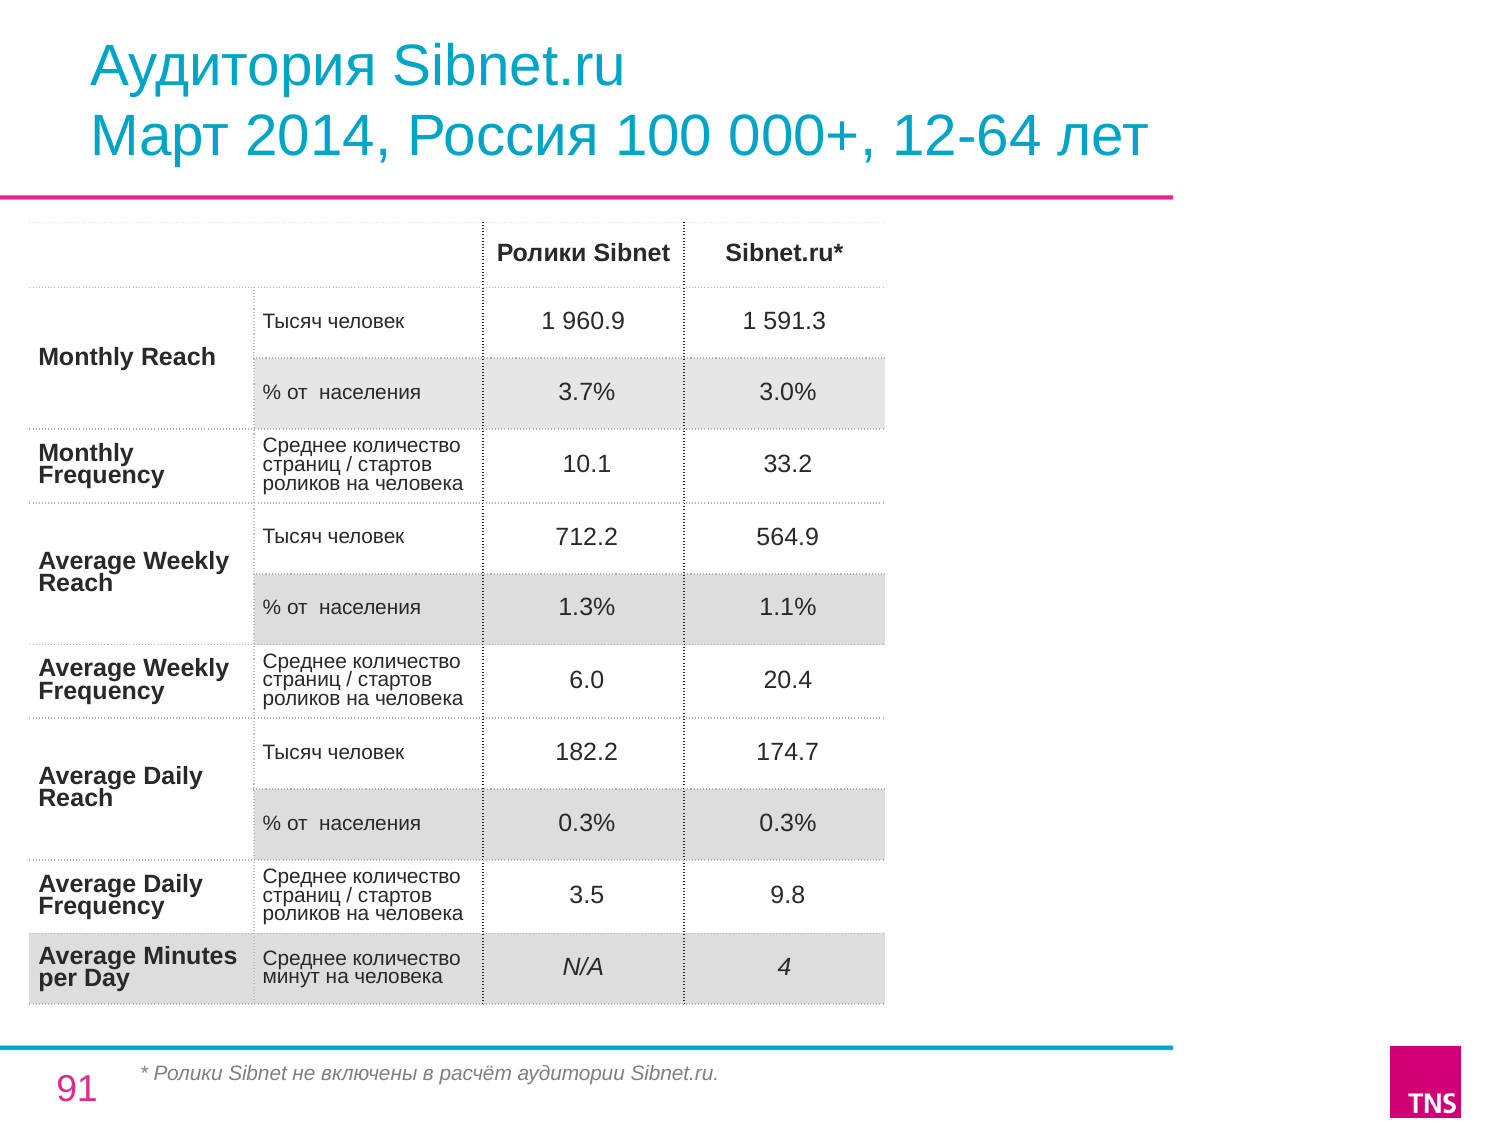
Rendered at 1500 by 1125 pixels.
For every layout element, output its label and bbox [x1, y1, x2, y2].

slide_number [40, 1055, 392, 1125]
table_cell [29, 287, 885, 1004]
title [74, 8, 1476, 187]
table_header [29, 223, 885, 287]
picture [0, 0, 1500, 1125]
text_box [124, 1052, 1463, 1092]
